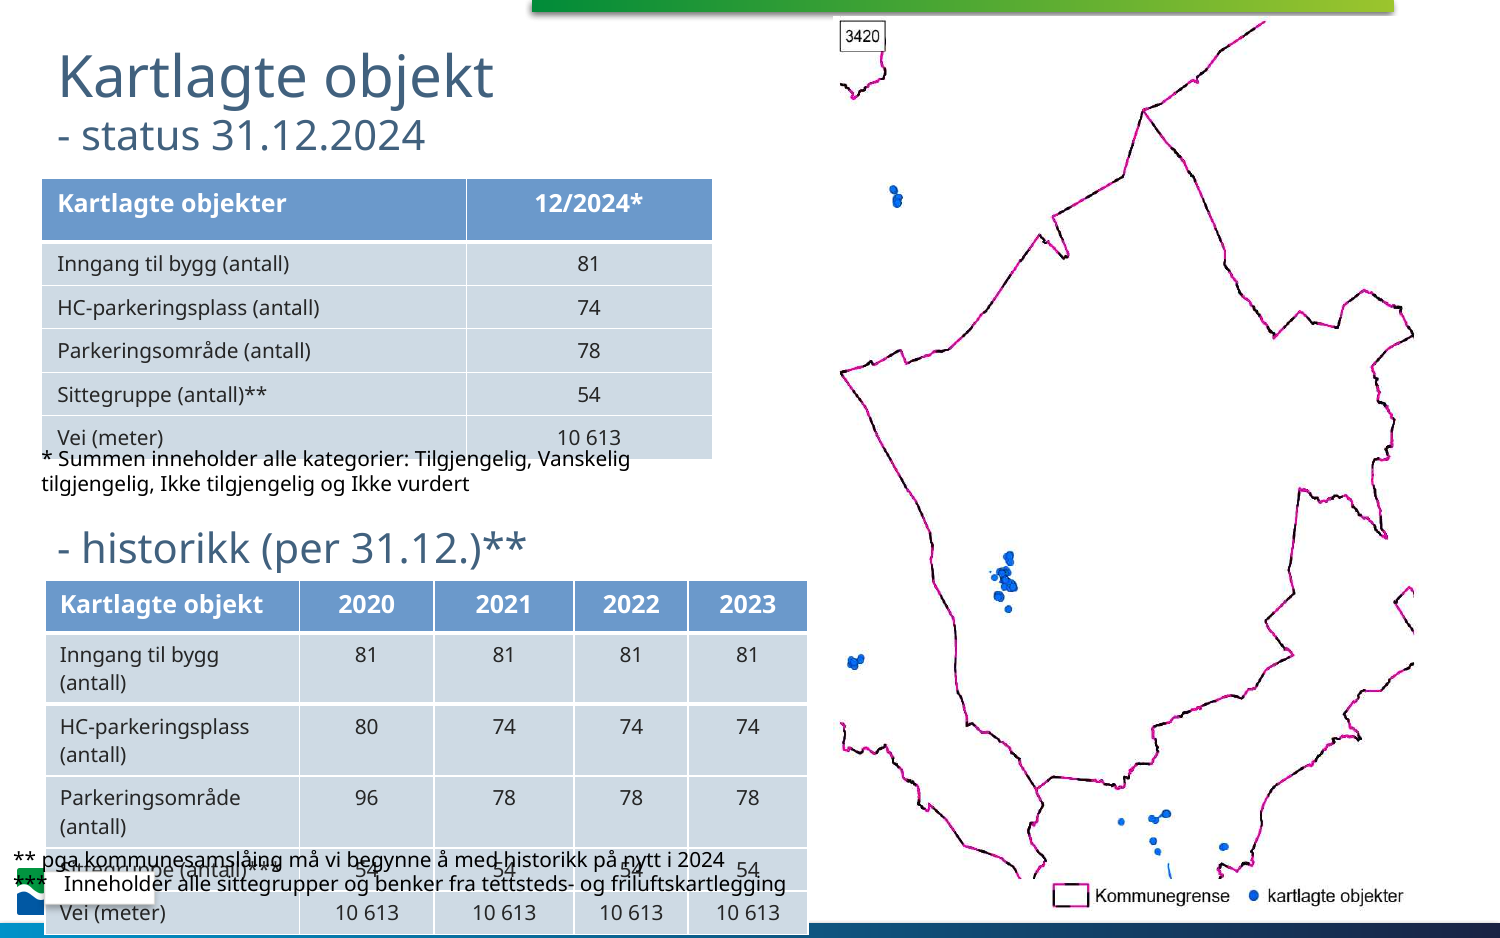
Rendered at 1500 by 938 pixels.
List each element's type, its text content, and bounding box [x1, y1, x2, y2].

table_header Kartlagte objekter [42, 179, 466, 240]
table_header 2022 [575, 581, 687, 631]
table_cell Parkeringsområde (antall) [42, 329, 466, 372]
table_cell 74 [435, 706, 573, 775]
table_cell HC-parkeringsplass (antall) [42, 286, 466, 328]
table_cell 78 [689, 777, 807, 847]
table_cell 74 [689, 706, 807, 775]
table_cell 10 613 [689, 892, 807, 934]
table_header Kartlagte objekt [46, 581, 299, 631]
table_cell Vei (meter) [46, 904, 299, 934]
table_cell Inngang til bygg (antall) [42, 244, 466, 285]
text_box - historikk (per 31.12.)** [42, 496, 828, 580]
table_cell 10 613 [435, 904, 573, 934]
table_cell 10 613 [467, 416, 712, 459]
table_cell 96 [300, 777, 433, 838]
text_box ** pga kommunesamslåing må vi begynne å med historikk på nytt i 2024 *** Inneholder alle sittegrupper og benker fra tettsteds- og friluftskartlegging [0, 838, 802, 904]
table_cell Vei (meter) [42, 416, 466, 438]
table_cell 78 [467, 329, 712, 372]
table_cell 81 [467, 244, 712, 285]
table_cell 54 [802, 849, 807, 890]
table_header 2023 [689, 581, 807, 631]
table_cell 80 [300, 706, 433, 775]
picture [833, 16, 1419, 913]
table_cell 10 613 [575, 904, 687, 934]
table_cell Inngang til bygg (antall) [46, 635, 299, 702]
table_cell 78 [435, 777, 573, 838]
table_cell 74 [467, 286, 712, 328]
table_header 2021 [435, 581, 573, 631]
table_cell 81 [435, 635, 573, 702]
text_box * Summen inneholder alle kategorier: Tilgjengelig, Vanskelig tilgjengelig, Ikke tilgjengelig og Ikke vurdert [26, 438, 711, 504]
table_cell Parkeringsområde (antall) [46, 777, 299, 838]
table_cell Sittegruppe (antall)** [42, 373, 466, 415]
table_header 12/2024* [467, 179, 712, 240]
table_cell 81 [300, 635, 433, 702]
table_header 2020 [300, 581, 433, 631]
table_cell 74 [575, 706, 687, 775]
table_cell HC-parkeringsplass (antall) [46, 706, 299, 775]
table_cell 54 [467, 373, 712, 415]
table_cell 78 [575, 777, 687, 838]
table_cell 81 [575, 635, 687, 702]
table_cell 10 613 [300, 904, 433, 934]
table_cell 81 [689, 635, 807, 702]
text_box Kartlagte objekt - status 31.12.2024 [42, 24, 828, 167]
